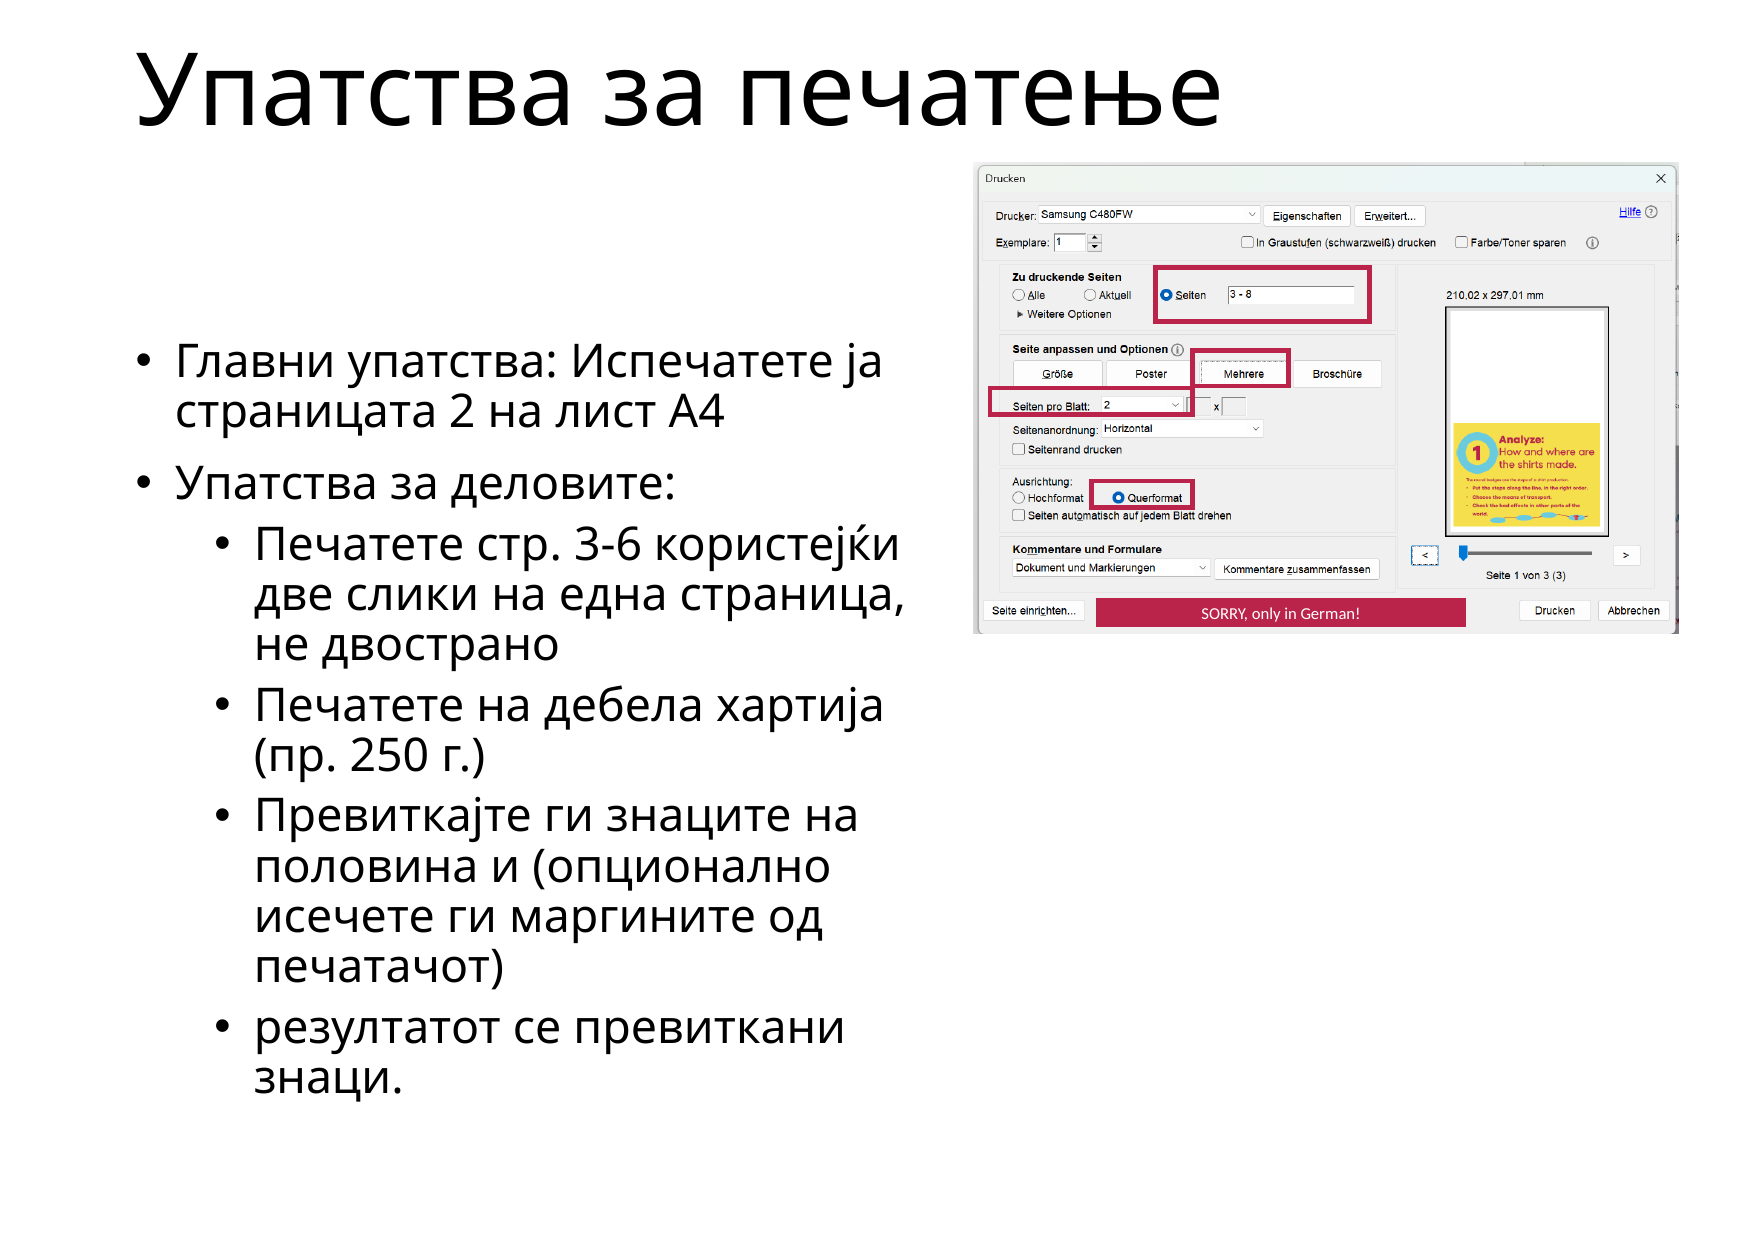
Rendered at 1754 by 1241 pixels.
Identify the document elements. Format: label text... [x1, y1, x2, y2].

picture [973, 162, 1679, 634]
title Упатства за печатење [120, 0, 1634, 213]
list Главни упатства: Испечатете ја страницата 2 на лист А4 Упатства за деловите: Печатете стр. 3-6 користејќи две слики на една страница, не двострано Печатете на дебела хартија (пр. 250 г.) Превиткајте ги знаците на половина и (опционално исечете ги маргините од печатачот) резултатот се превиткани знаци. [120, 330, 979, 1117]
